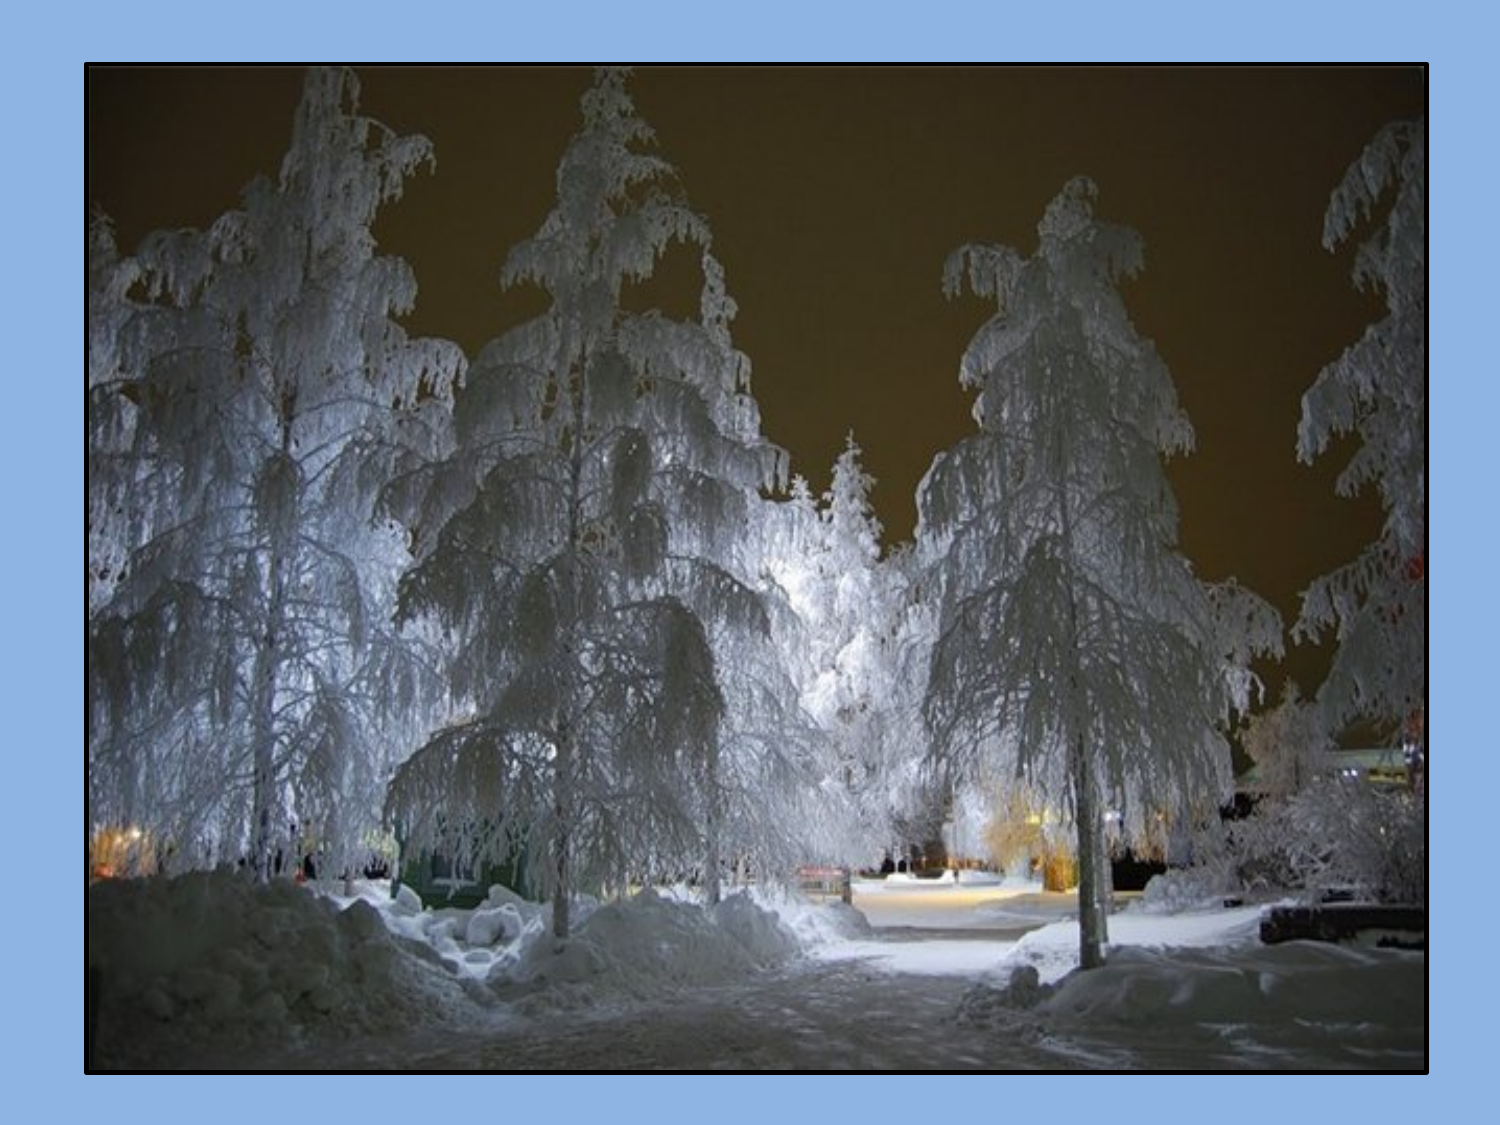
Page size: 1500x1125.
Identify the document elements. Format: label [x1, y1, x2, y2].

picture [88, 66, 1425, 1071]
